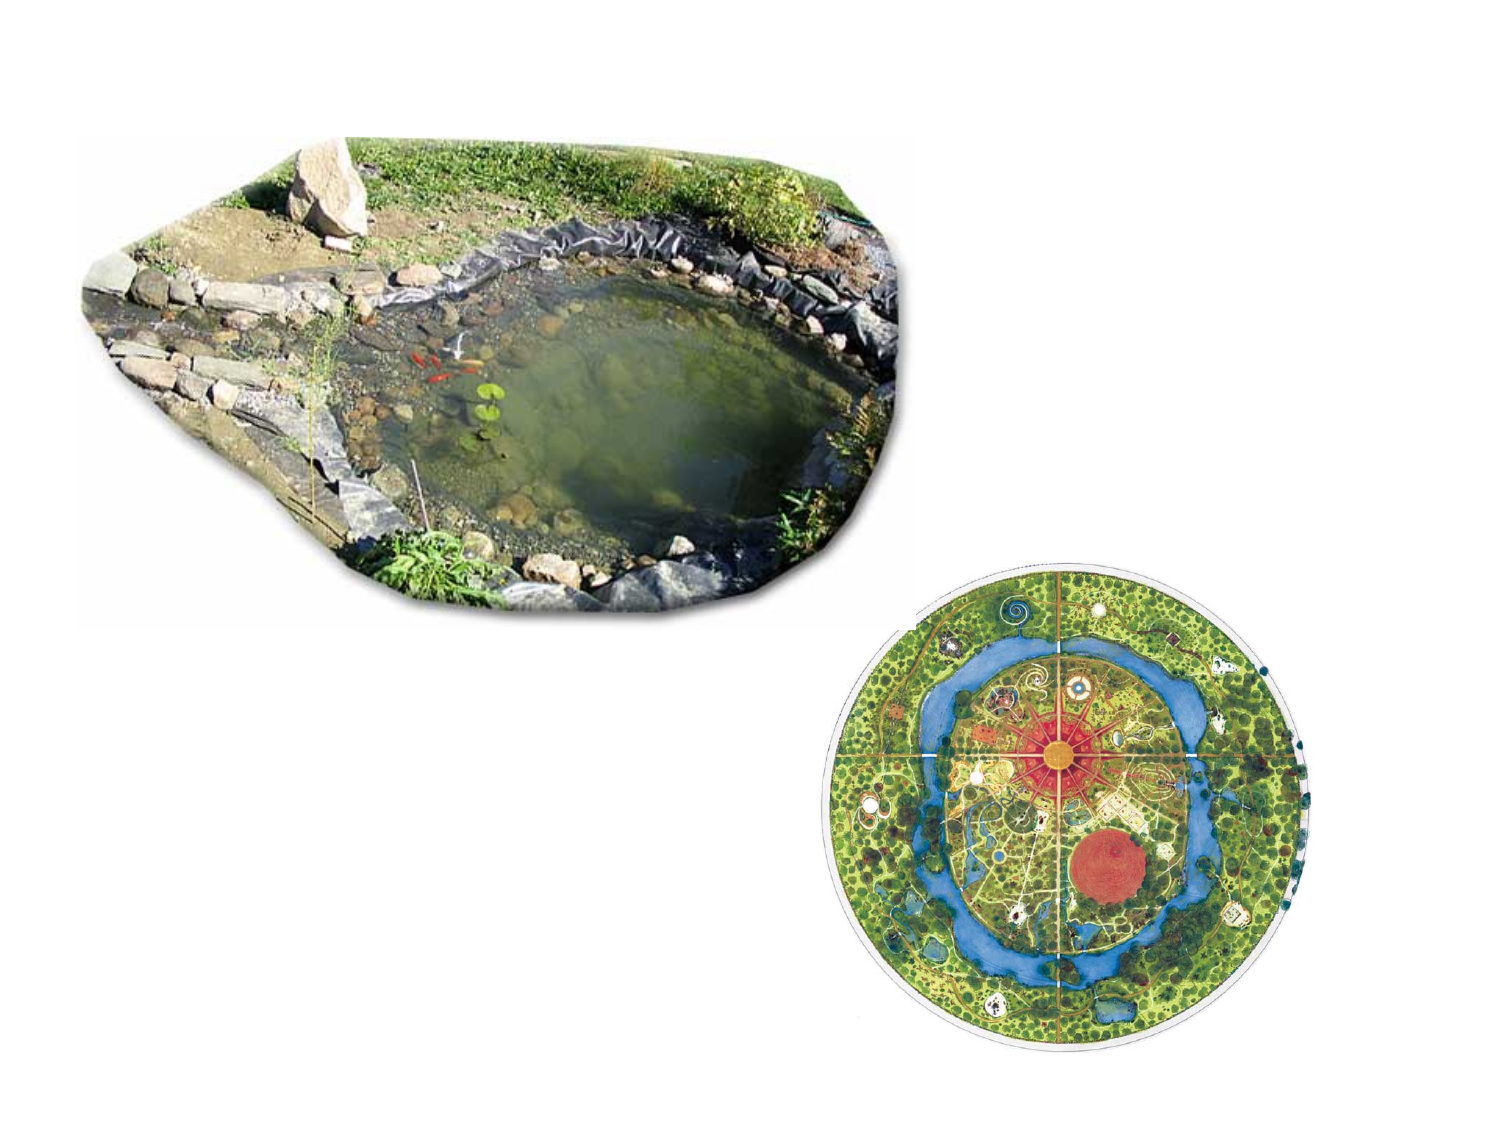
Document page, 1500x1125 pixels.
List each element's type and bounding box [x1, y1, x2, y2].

picture [74, 137, 1321, 1061]
